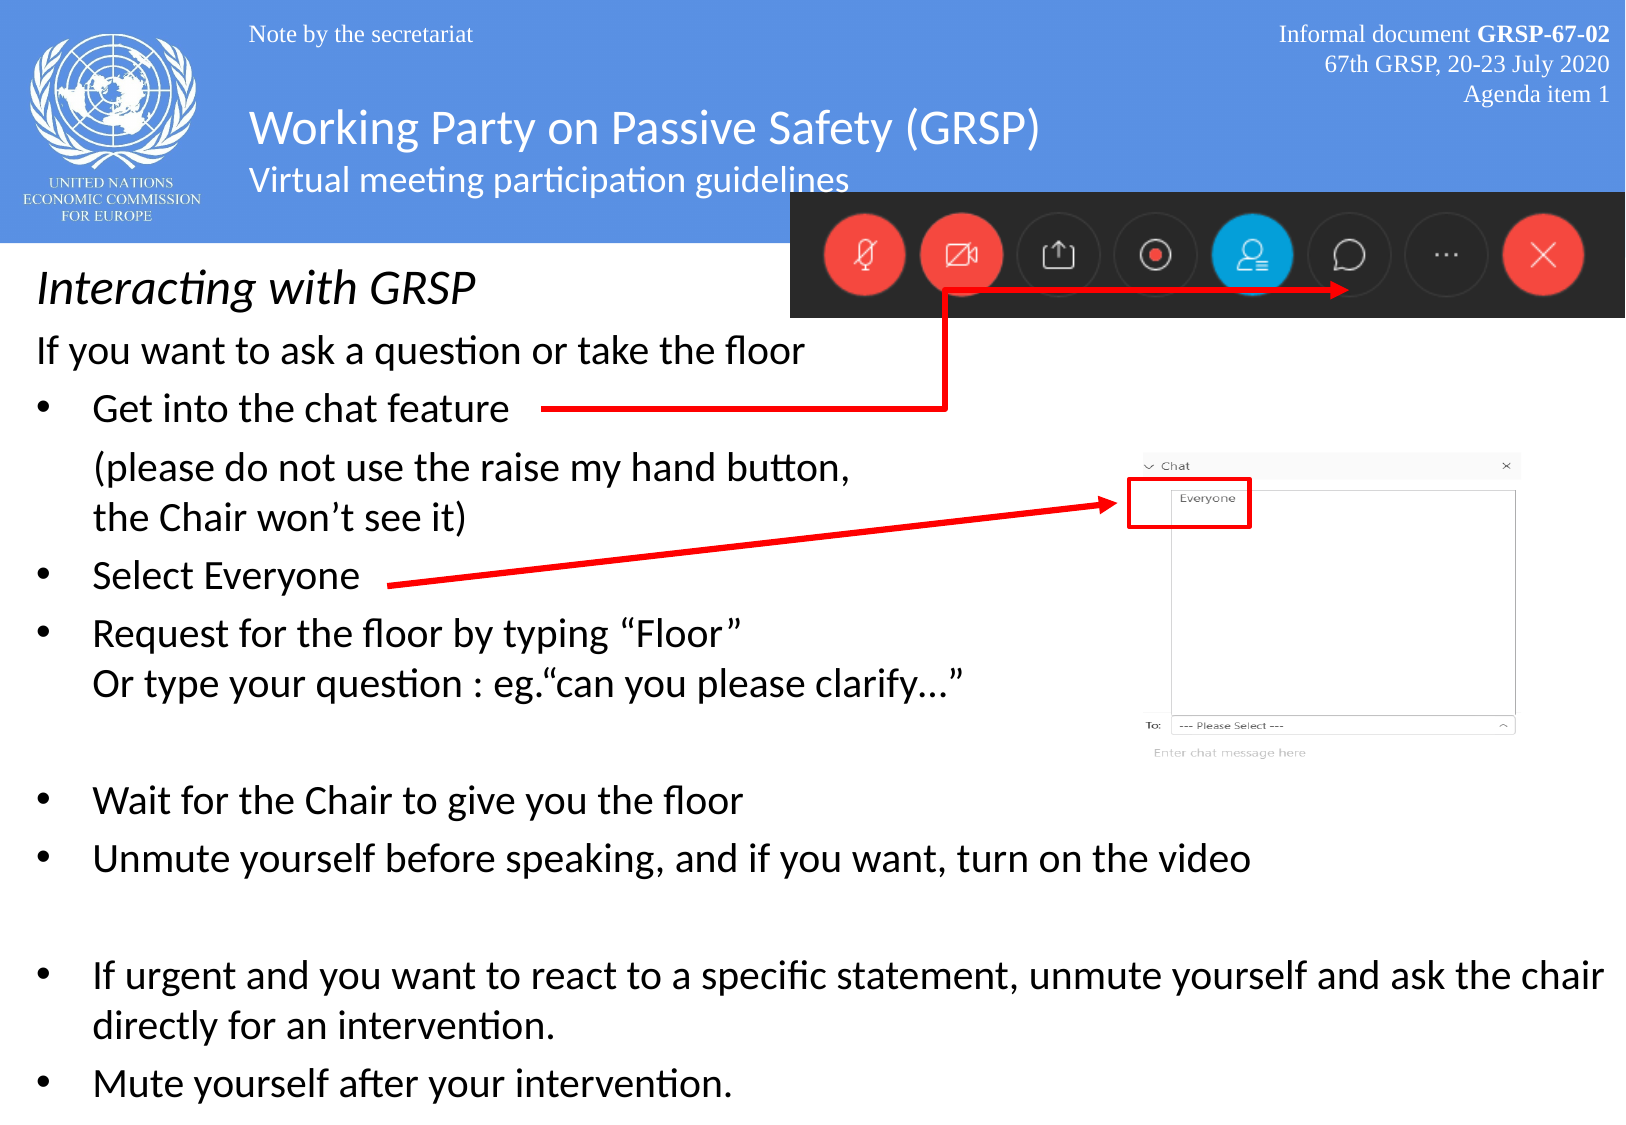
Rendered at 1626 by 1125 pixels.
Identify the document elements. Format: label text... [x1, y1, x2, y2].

list Interacting with GRSP If you want to ask a question or take the floor Get into the chat feature (please do not use the raise my hand button, the Chair won’t see it) Select Everyone Request for the floor by typing “Floor” Or type your question : eg.“can you please clarify…” Wait for the Chair to give you the floor Unmute yourself before speaking, and if you want, turn on the video If urgent and you want to react to a specific statement, unmute yourself and ask the chair directly for an intervention. Mute yourself after your intervention. [21, 246, 1625, 1121]
text_box Working Party on Passive Safety (GRSP) Virtual meeting participation guidelines [234, 48, 1593, 247]
text_box Note by the secretariat [233, 10, 697, 55]
text_box Informal document GRSP-67-02 67th GRSP, 20-23 July 2020 Agenda item 1 [1073, 10, 1625, 115]
text_box [1127, 477, 1137, 529]
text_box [387, 502, 1118, 587]
picture [0, 0, 1626, 1125]
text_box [540, 289, 1350, 410]
picture [1142, 445, 1522, 776]
